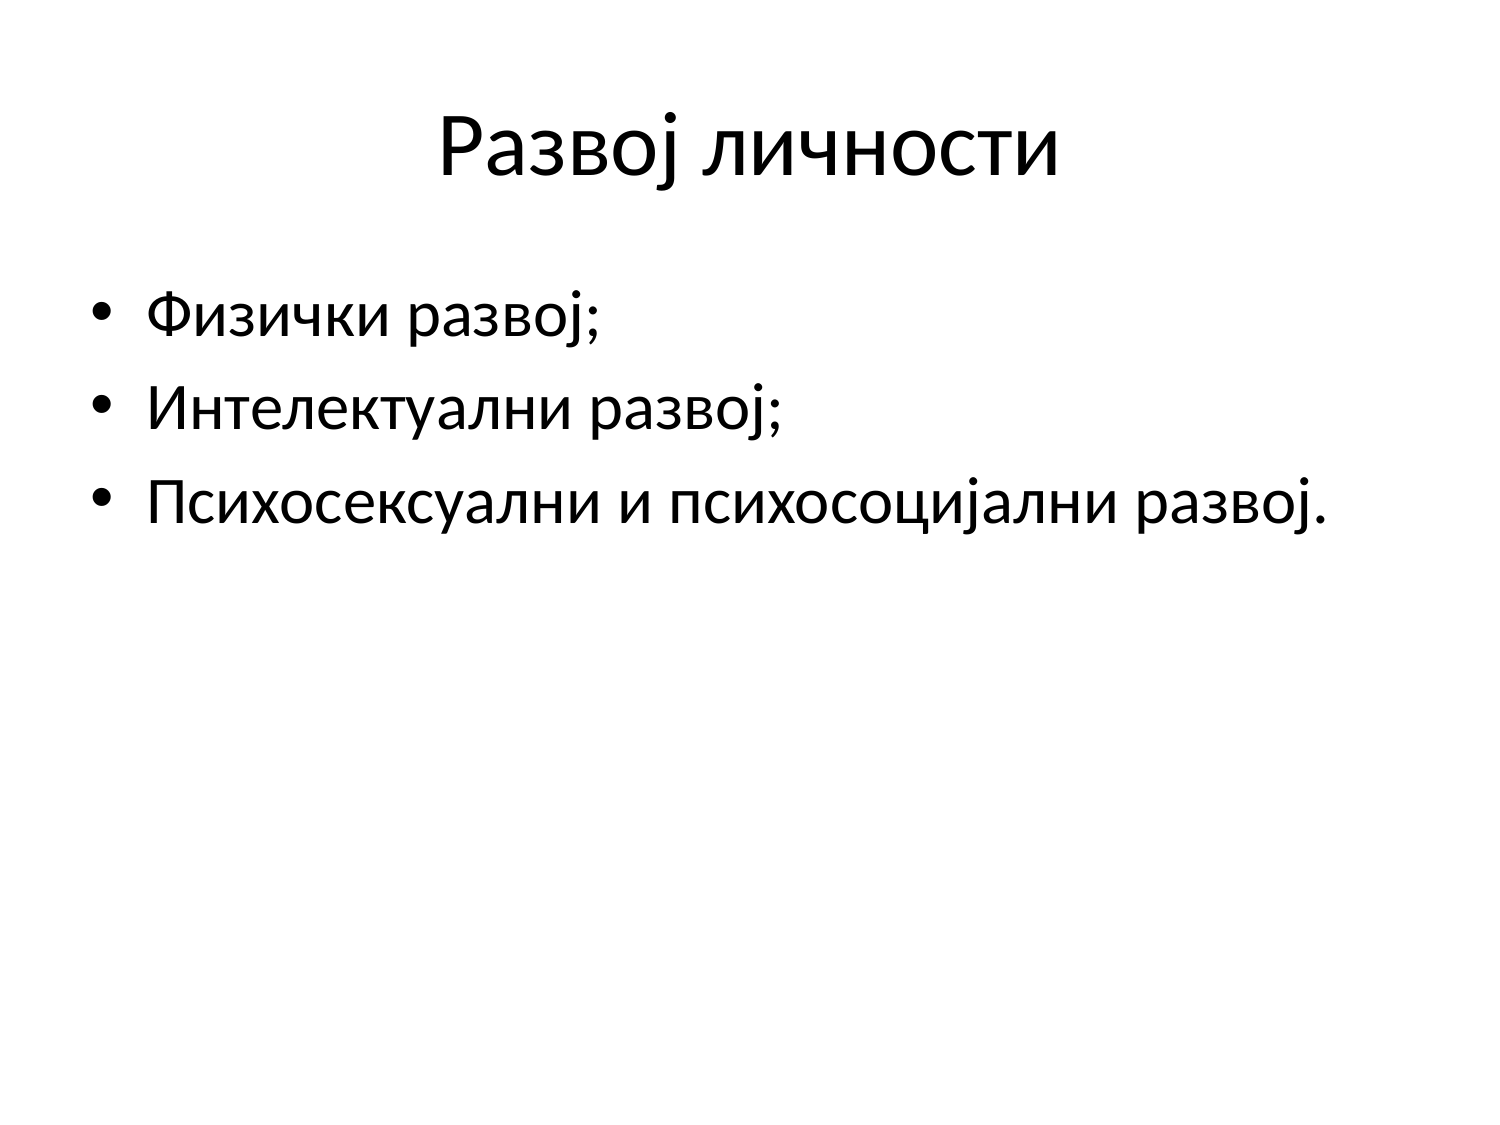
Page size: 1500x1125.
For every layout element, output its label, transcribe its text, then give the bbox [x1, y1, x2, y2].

title Развој личности [75, 45, 1425, 233]
list Физички развој; Интелектуални развој; Психосексуални и психосоцијални развој. [75, 262, 1425, 1005]
